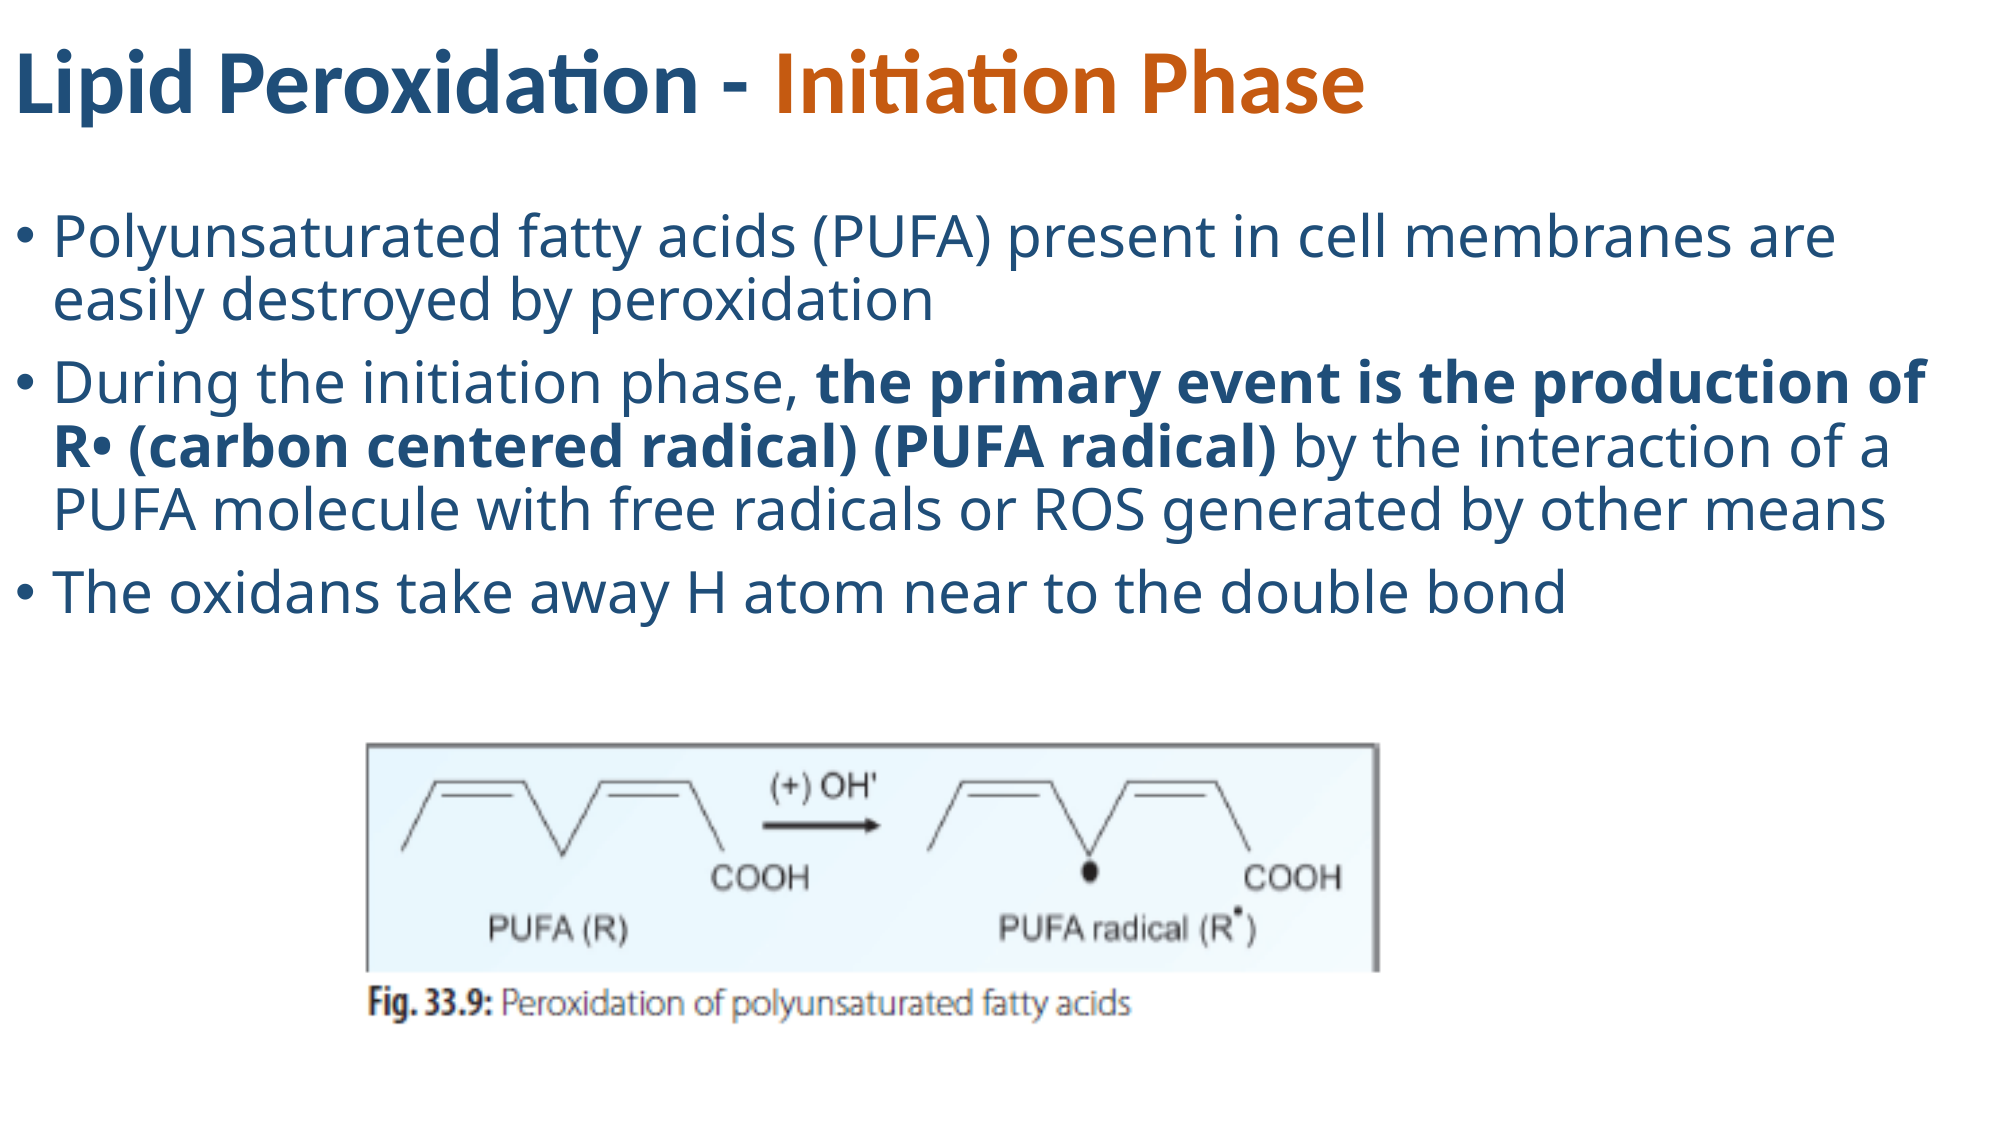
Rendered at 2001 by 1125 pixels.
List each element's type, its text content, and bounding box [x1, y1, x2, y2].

title Lipid Peroxidation - Initiation Phase [0, 21, 1500, 147]
list Polyunsaturated fatty acids (PUFA) present in cell membranes are easily destroyed by peroxidation During the initiation phase, the primary event is the production of R• (carbon centered radical) (PUFA radical) by the interaction of a PUFA molecule with free radicals or ROS generated by other means The oxidans take away H atom near to the double bond [0, 199, 2000, 914]
picture [286, 698, 1413, 1063]
